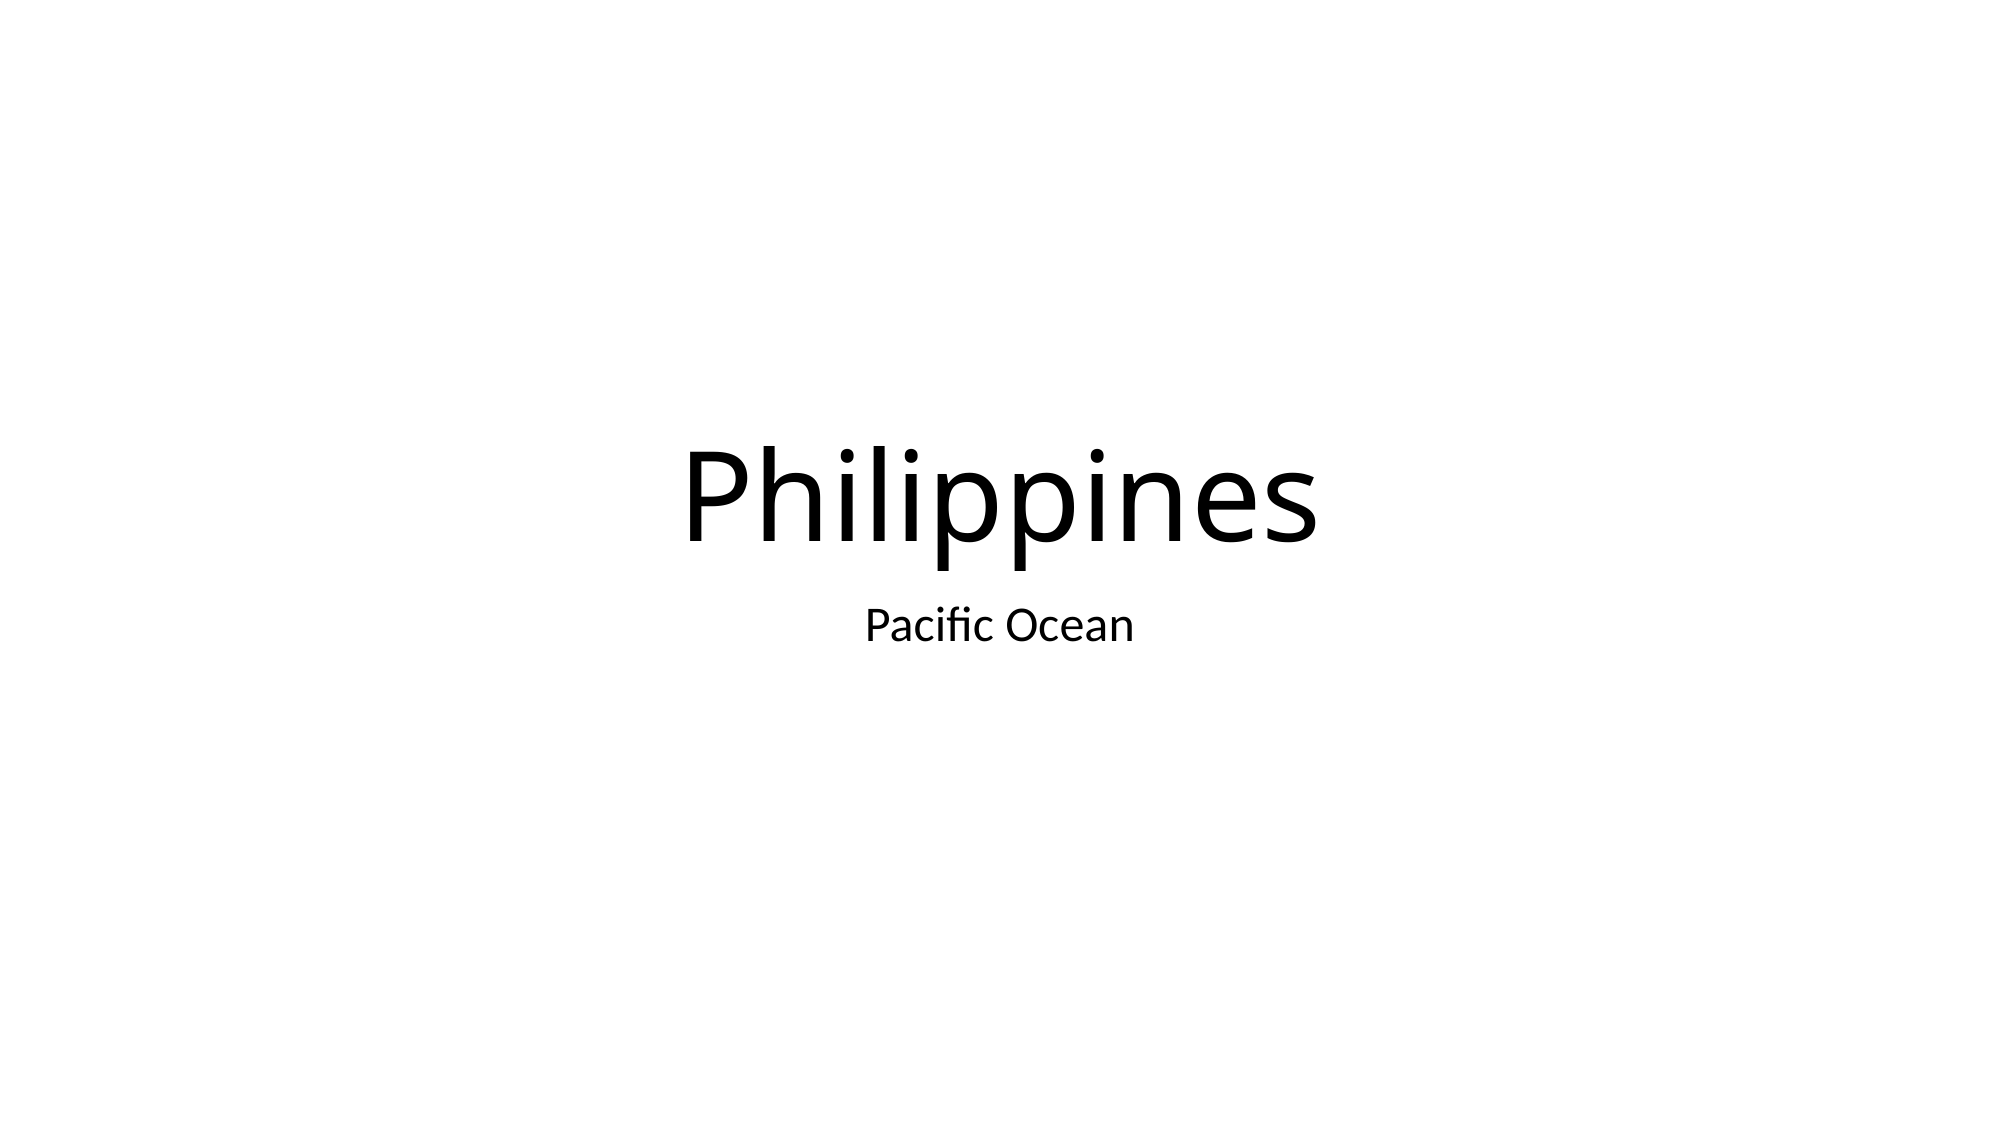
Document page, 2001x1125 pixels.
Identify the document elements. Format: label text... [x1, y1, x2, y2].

title Philippines [249, 184, 1750, 576]
subtitle Pacific Ocean [249, 590, 1750, 863]
